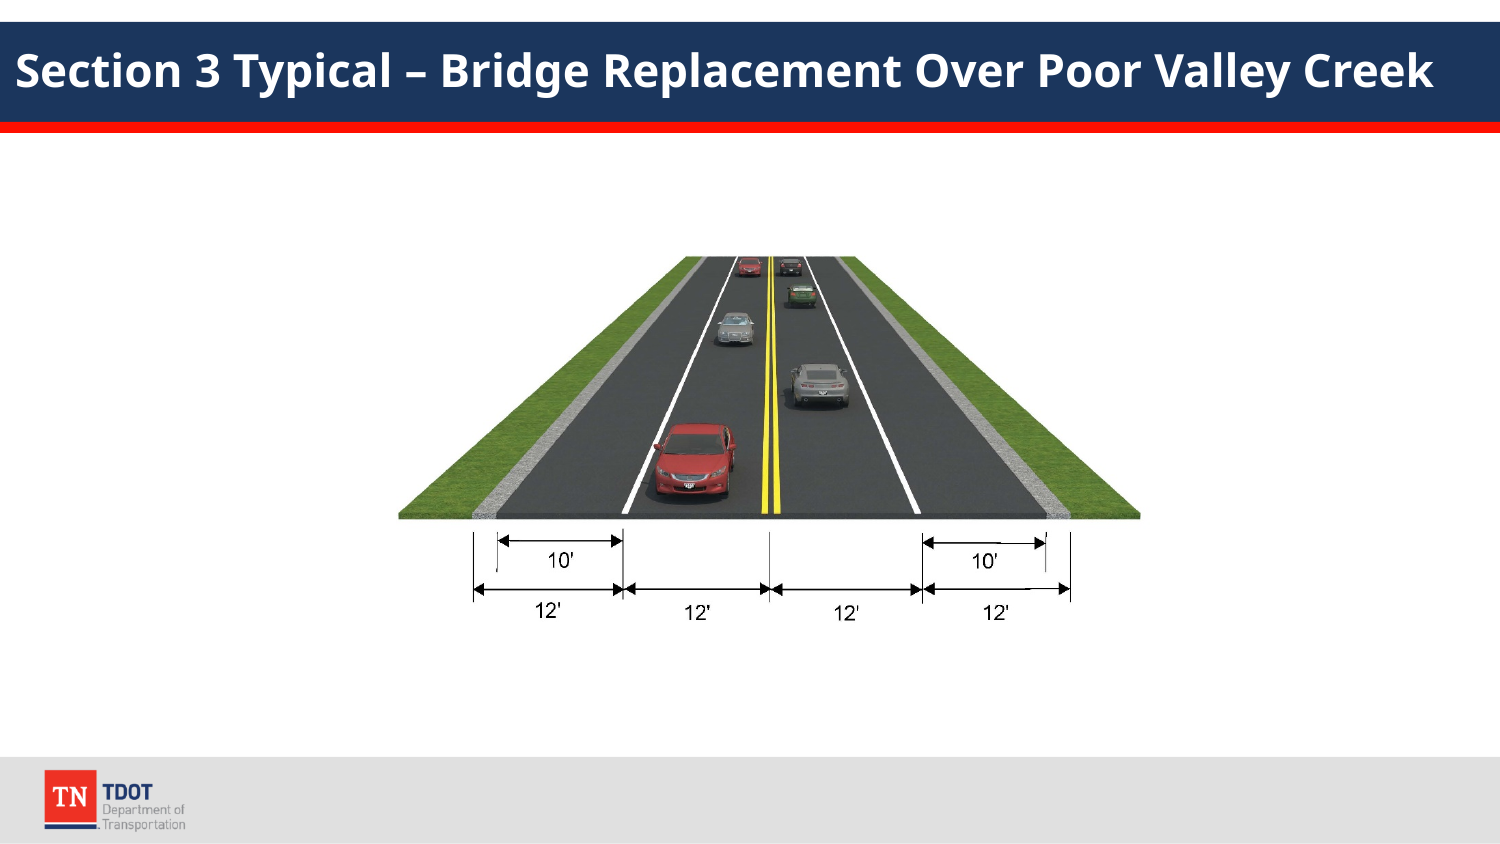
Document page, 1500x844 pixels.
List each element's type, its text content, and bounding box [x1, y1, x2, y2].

title Section 3 Typical – Bridge Replacement Over Poor Valley Creek [0, 3, 1475, 135]
picture [308, 196, 1192, 648]
picture [37, 756, 194, 844]
